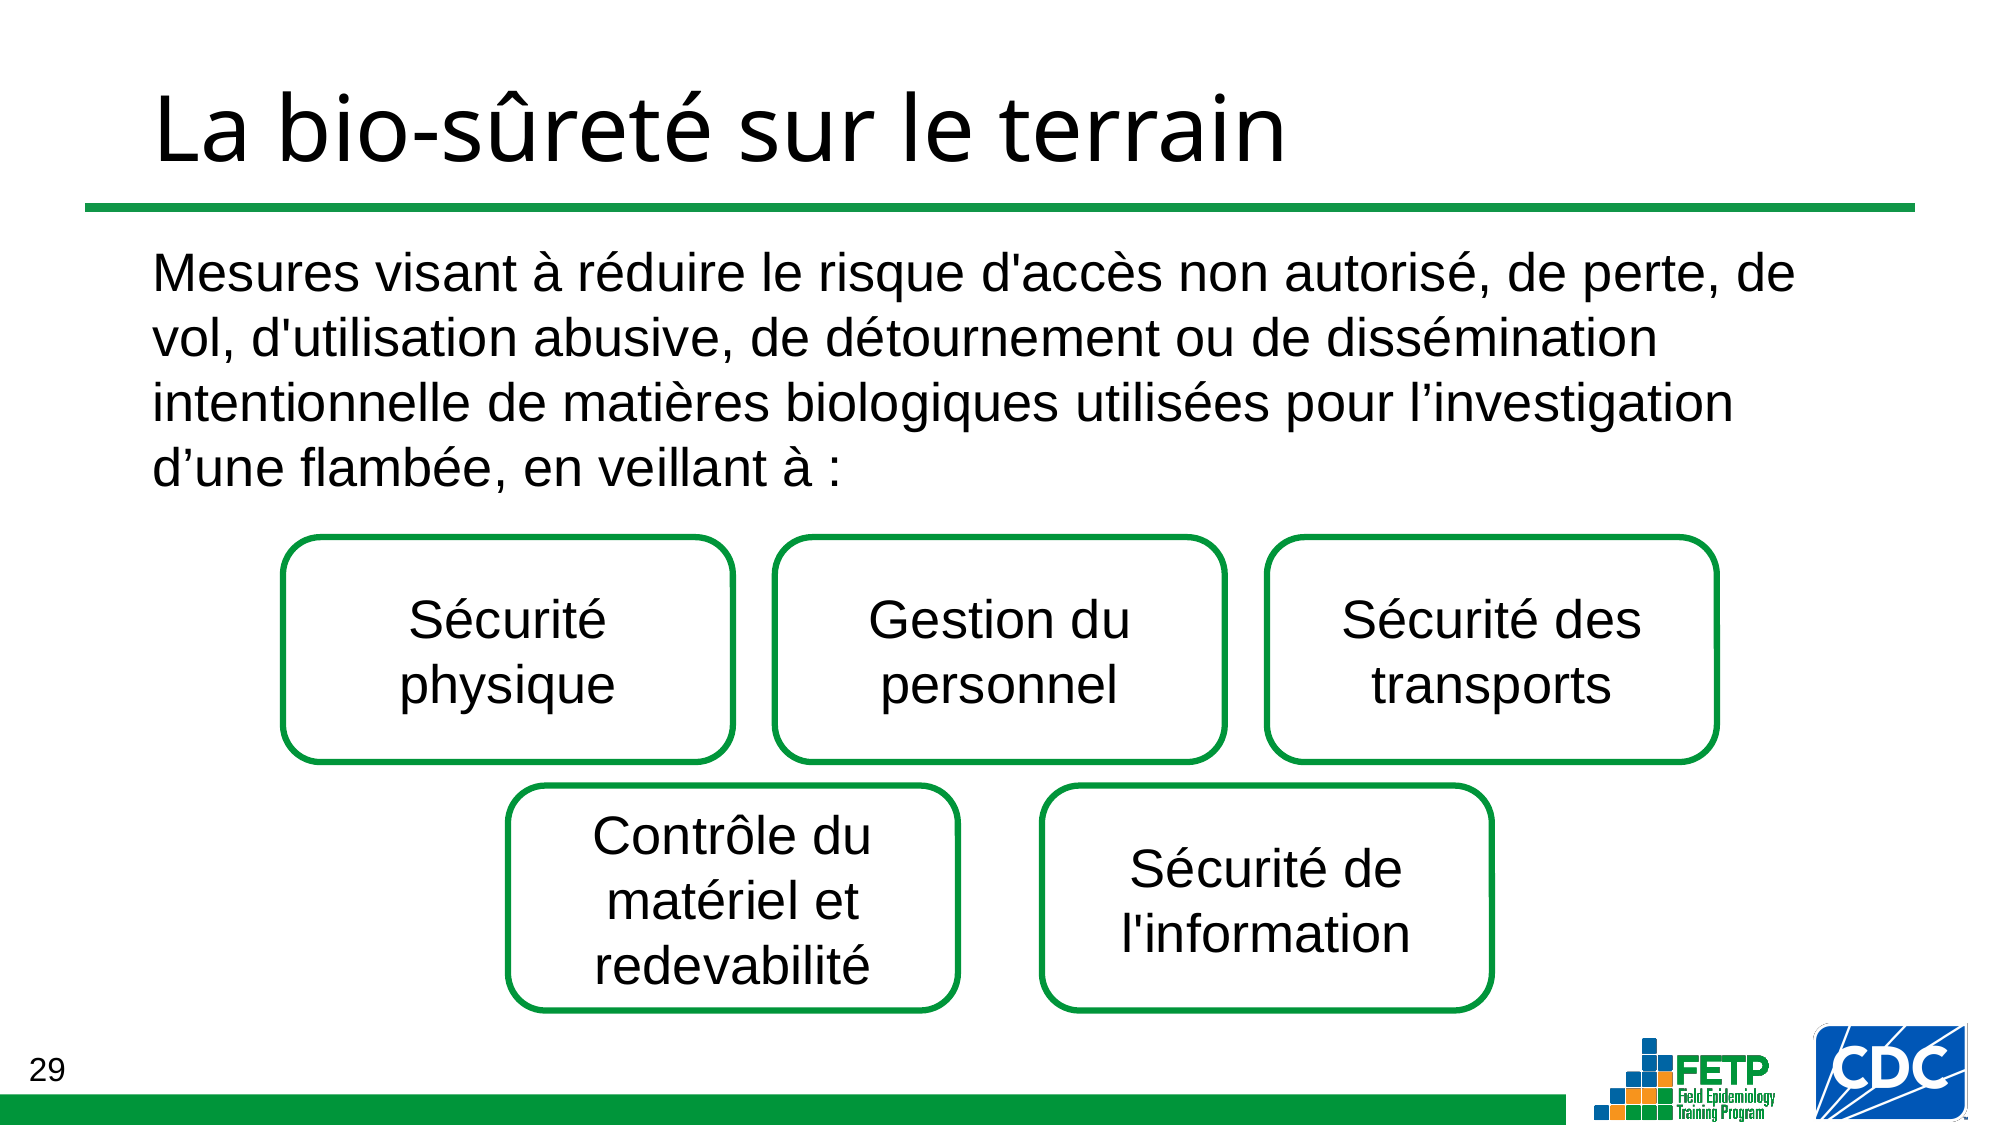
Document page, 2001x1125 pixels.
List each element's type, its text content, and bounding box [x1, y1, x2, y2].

list Mesures visant à réduire le risque d'accès non autorisé, de perte, de vol, d'utilisation abusive, de détournement ou de dissémination intentionnelle de matières biologiques utilisées pour l’investigation d’une flambée, en veillant à : [137, 229, 1863, 1027]
text_box Sécurité de l'information [1041, 785, 1492, 1011]
text_box Contrôle du matériel et redevabilité [507, 785, 958, 1011]
picture [1813, 1023, 1968, 1122]
text_box Sécurité des transports [1266, 537, 1717, 763]
picture [1594, 1038, 1775, 1122]
text_box Sécurité physique [282, 537, 733, 763]
title La bio-sûreté sur le terrain [137, 75, 1863, 207]
text_box Gestion du personnel [774, 537, 1225, 763]
